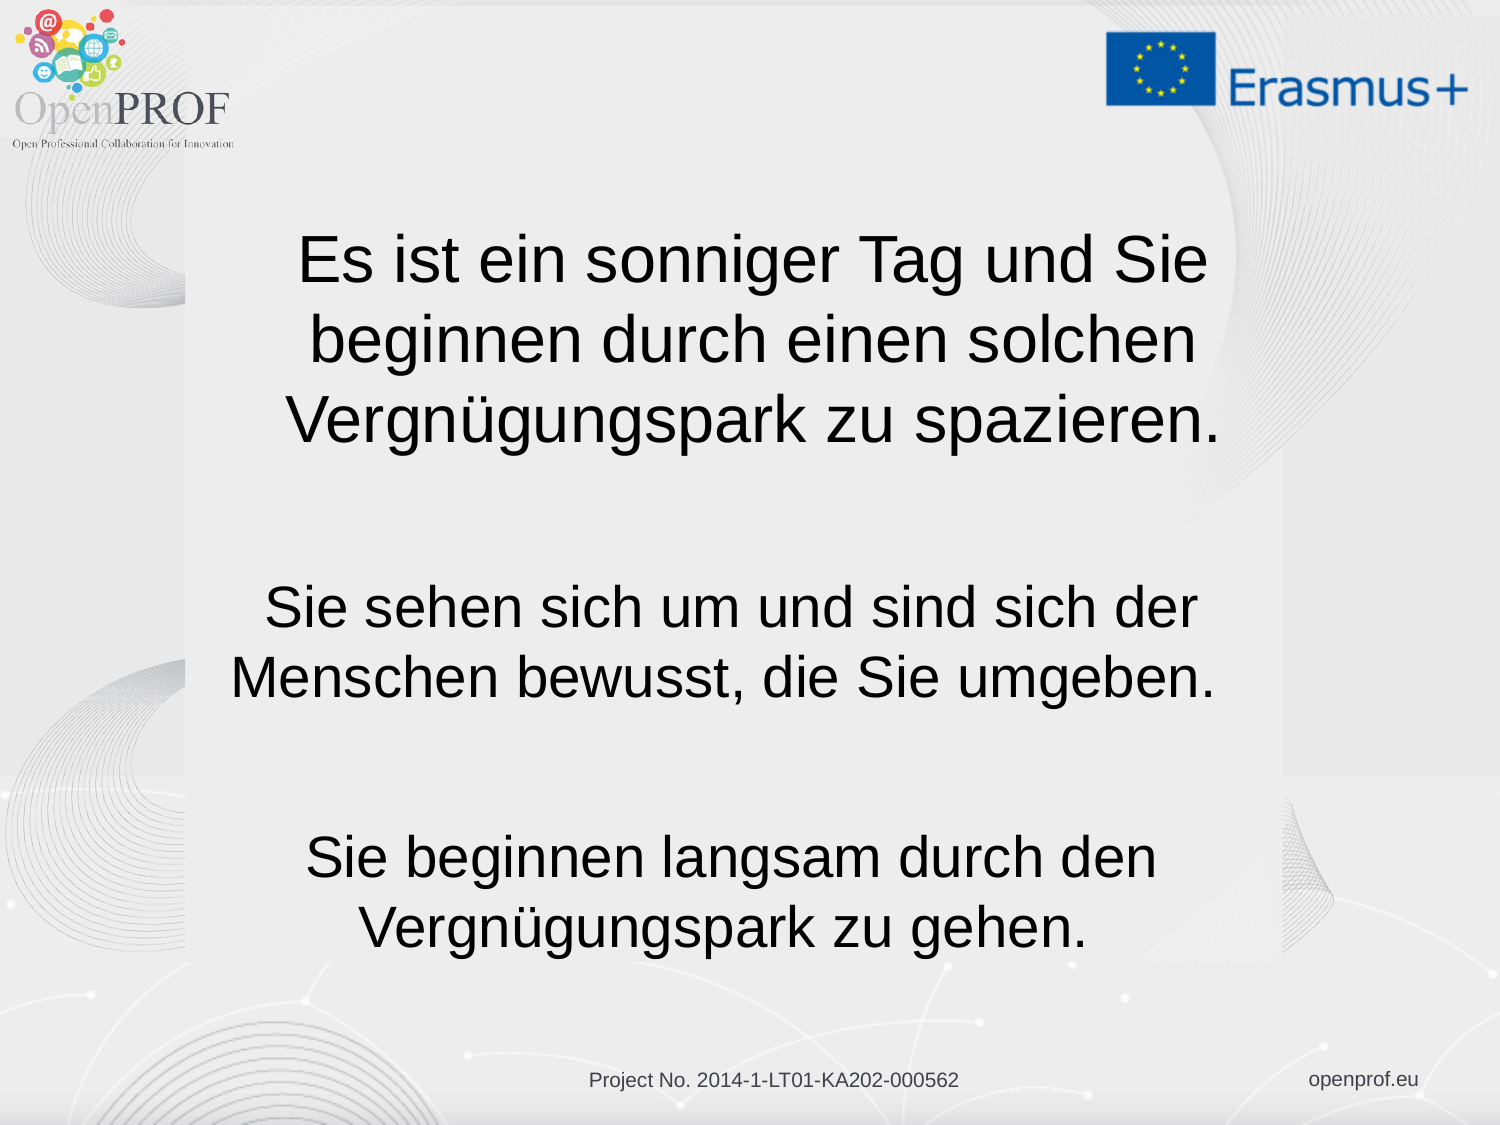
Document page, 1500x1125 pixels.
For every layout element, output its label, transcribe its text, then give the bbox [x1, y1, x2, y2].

text_box Sie sehen sich um und sind sich der Menschen bewusst, die Sie umgeben. Sie beginnen langsam durch den Vergnügungspark zu gehen. [206, 491, 1258, 982]
list Es ist ein sonniger Tag und Sie beginnen durch einen solchen Vergnügungspark zu spazieren. [206, 208, 1301, 485]
picture [0, 0, 1500, 1125]
